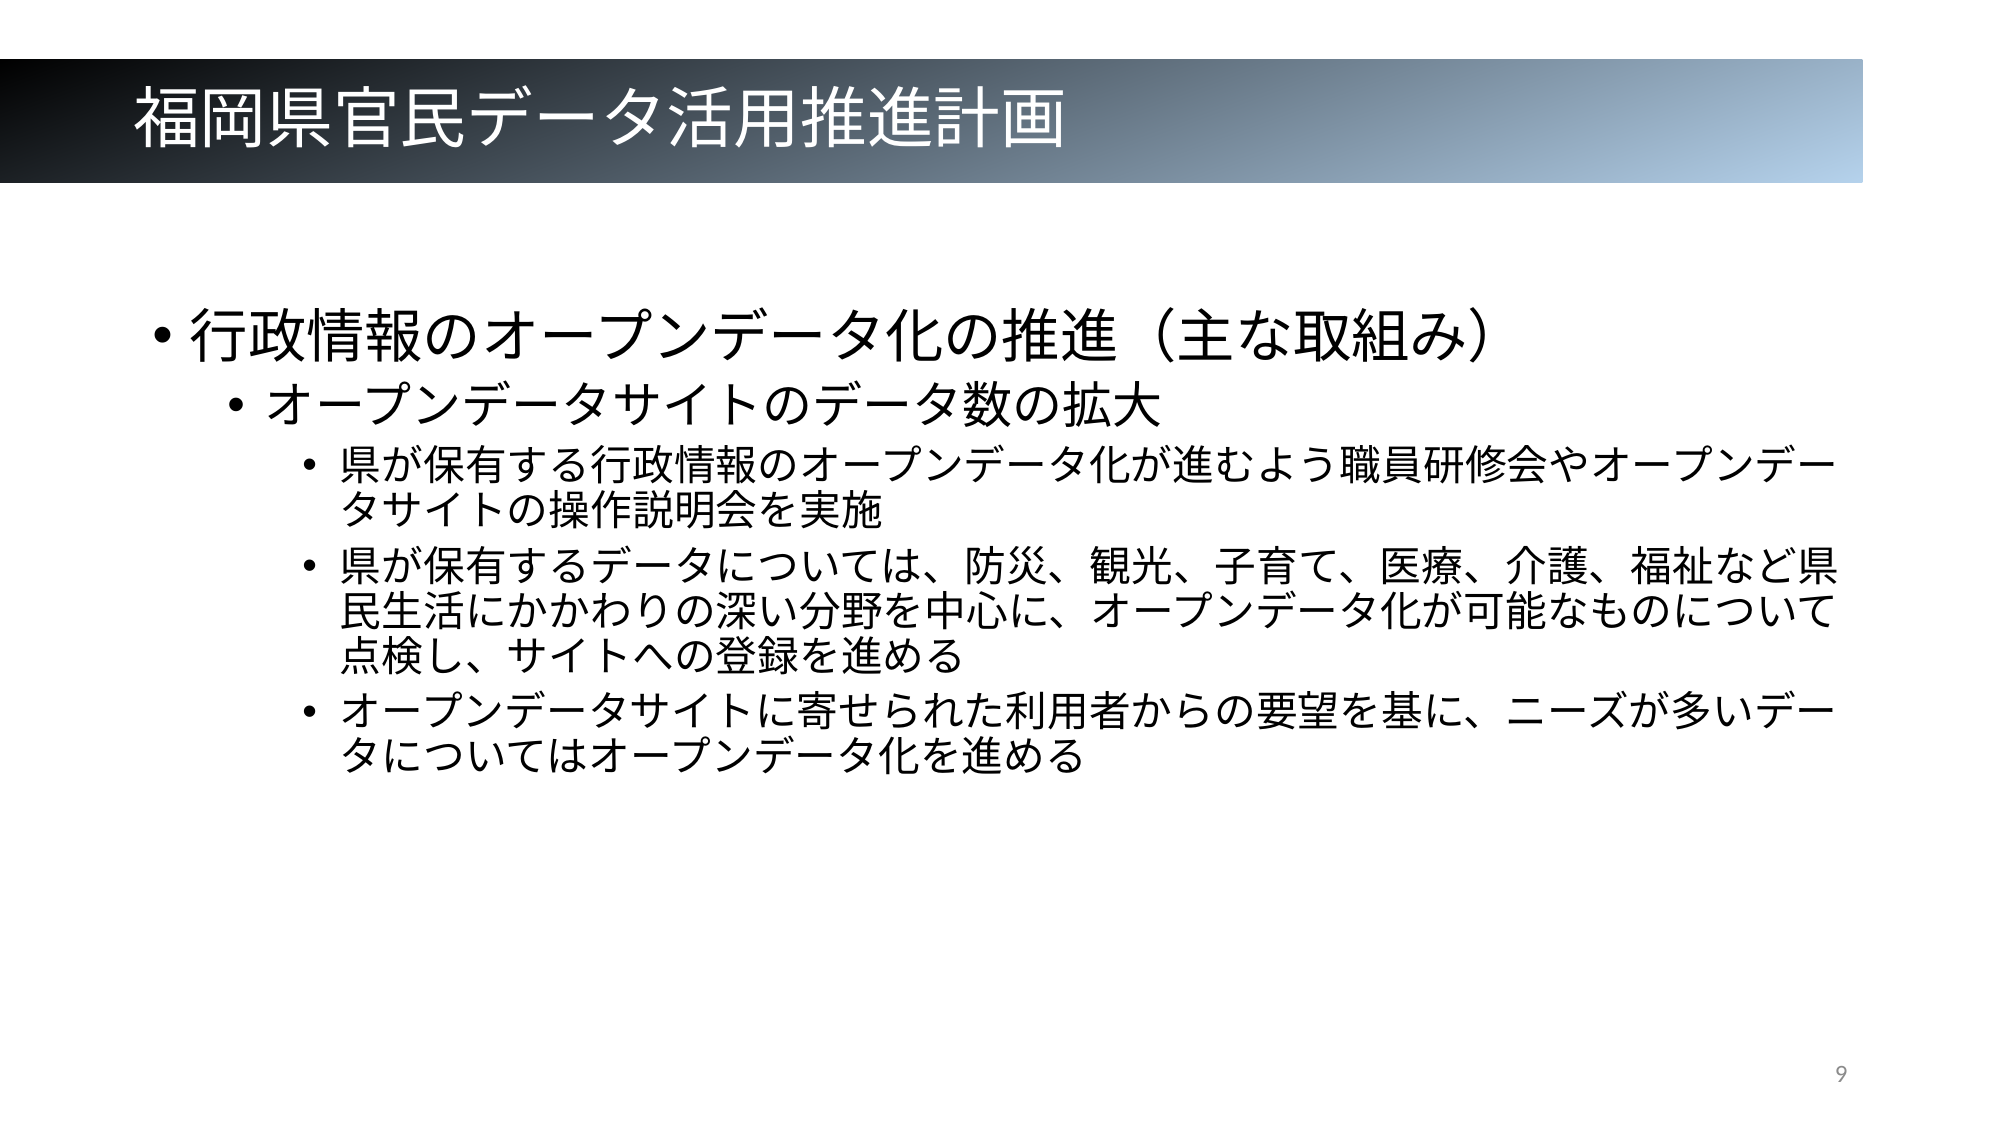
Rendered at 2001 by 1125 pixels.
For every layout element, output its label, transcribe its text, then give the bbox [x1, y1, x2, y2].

slide_number 9 [1412, 1042, 1863, 1103]
title 福岡県官民データ活用推進計画 [0, 59, 1863, 183]
list 行政情報のオープンデータ化の推進（主な取組み） オープンデータサイトのデータ数の拡大 県が保有する行政情報のオープンデータ化が進むよう職員研修会やオープンデータサイトの操作説明会を実施 県が保有するデータについては、防災、観光、子育て、医療、介護、福祉など県民生活にかかわりの深い分野を中心に、オープンデータ化が可能なものについて点検し、サイトへの登録を進める オープンデータサイトに寄せられた利用者からの要望を基に、ニーズが多いデータについてはオープンデータ化を進める [137, 299, 1863, 1014]
